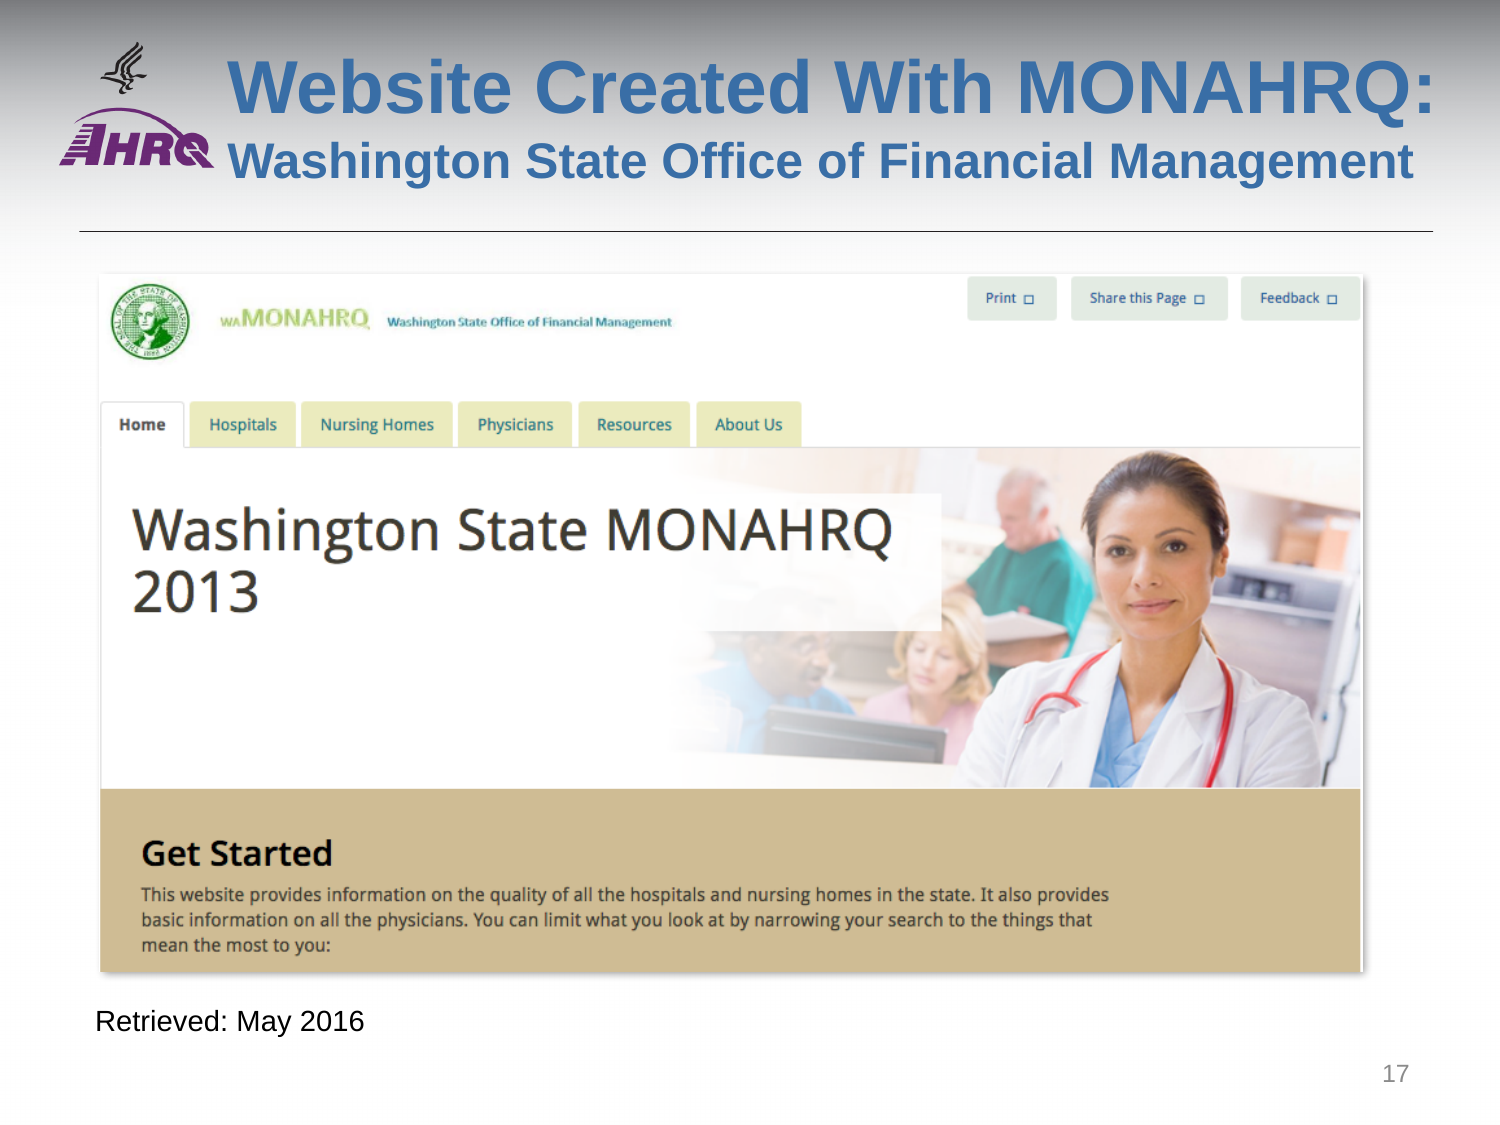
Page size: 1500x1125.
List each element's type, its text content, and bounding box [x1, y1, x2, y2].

title Website Created With MONAHRQ: Washington State Office of Financial Management [212, 50, 1463, 176]
text_box Retrieved: May 2016 [80, 995, 389, 1045]
slide_number 17 [1074, 1042, 1425, 1103]
picture [0, 0, 1500, 1125]
